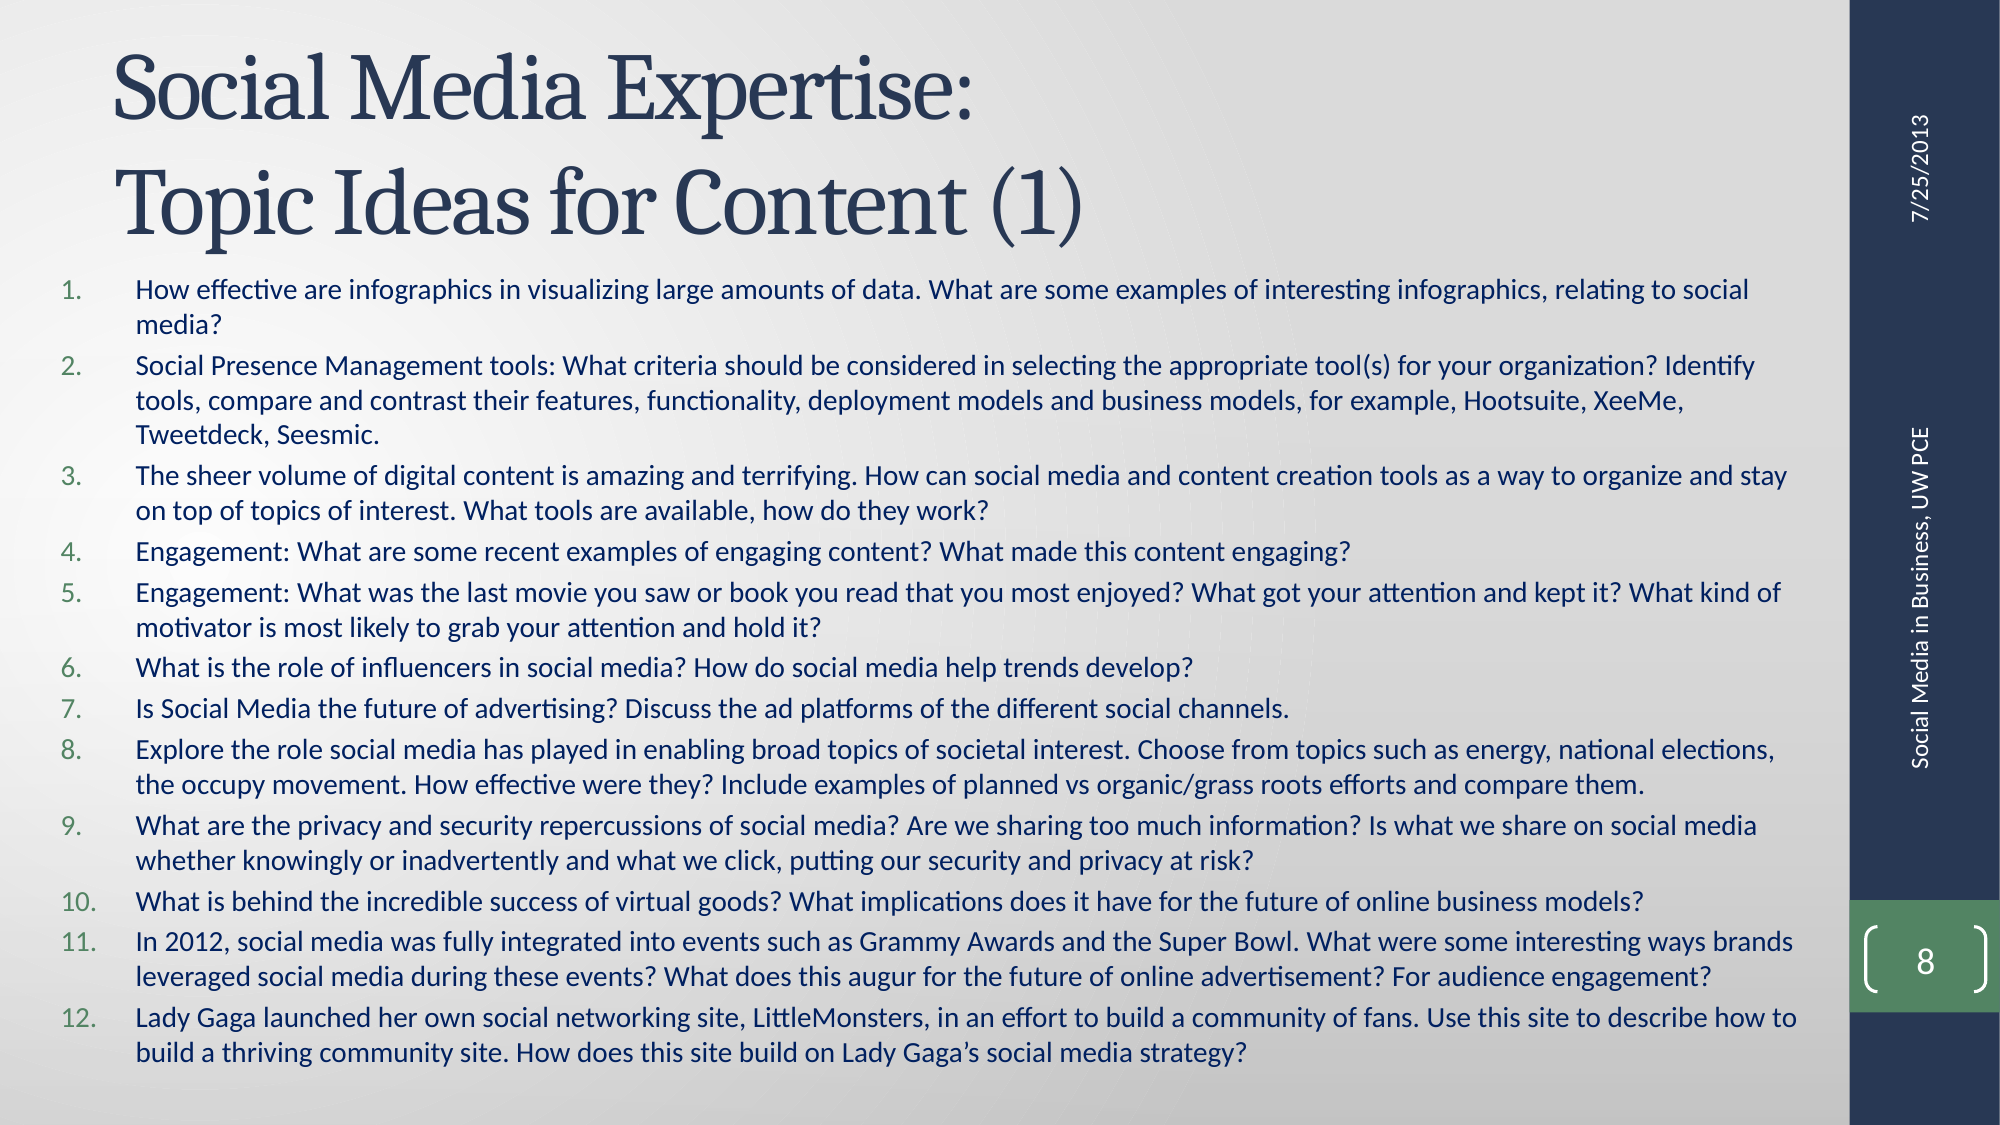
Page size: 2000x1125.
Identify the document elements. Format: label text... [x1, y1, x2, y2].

footer Social Media in Business, UW PCE [1878, 308, 1958, 889]
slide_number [1878, 100, 1958, 295]
title Social Media Expertise: Topic Ideas for Content (1) [99, 45, 1767, 233]
slide_number 8 [1864, 925, 1988, 994]
list How effective are infographics in visualizing large amounts of data. What are some examples of interesting infographics, relating to social media? Social Presence Management tools: What criteria should be considered in selecting the appropriate tool(s) for your organization? Identify tools, compare and contrast their features, functionality, deployment models and business models, for example, Hootsuite, XeeMe, Tweetdeck, Seesmic. The sheer volume of digital content is amazing and terrifying. How can social media and content creation tools as a way to organize and stay on top of topics of interest. What tools are available, how do they work? Engagement: What are some recent examples of engaging content? What made this content engaging? Engagement: What was the last movie you saw or book you read that you most enjoyed? What got your attention and kept it? What kind of motivator is most likely to grab your attention and hold it? What is the role of influencers in social media? How do social media help trends develop? Is Social Media the future of advertising? Discuss the ad platforms of the different social channels. Explore the role social media has played in enabling broad topics of societal interest. Choose from topics such as energy, national elections, the occupy movement. How effective were they? Include examples of planned vs organic/grass roots efforts and compare them. What are the privacy and security repercussions of social media? Are we sharing too much information? Is what we share on social media whether knowingly or inadvertently and what we click, putting our security and privacy at risk? What is behind the incredible success of virtual goods? What implications does it have for the future of online business models? In 2012, social media was fully integrated into events such as Grammy Awards and the Super Bowl. What were some interesting ways brands leveraged social media during these events? What does this augur for the future of online advertisement? For audience engagement? Lady Gaga launched her own social networking site, LittleMonsters, in an effort to build a community of fans. Use this site to describe how to build a thriving community site. How does this site build on Lady Gaga’s social media strategy? [26, 262, 1826, 1095]
